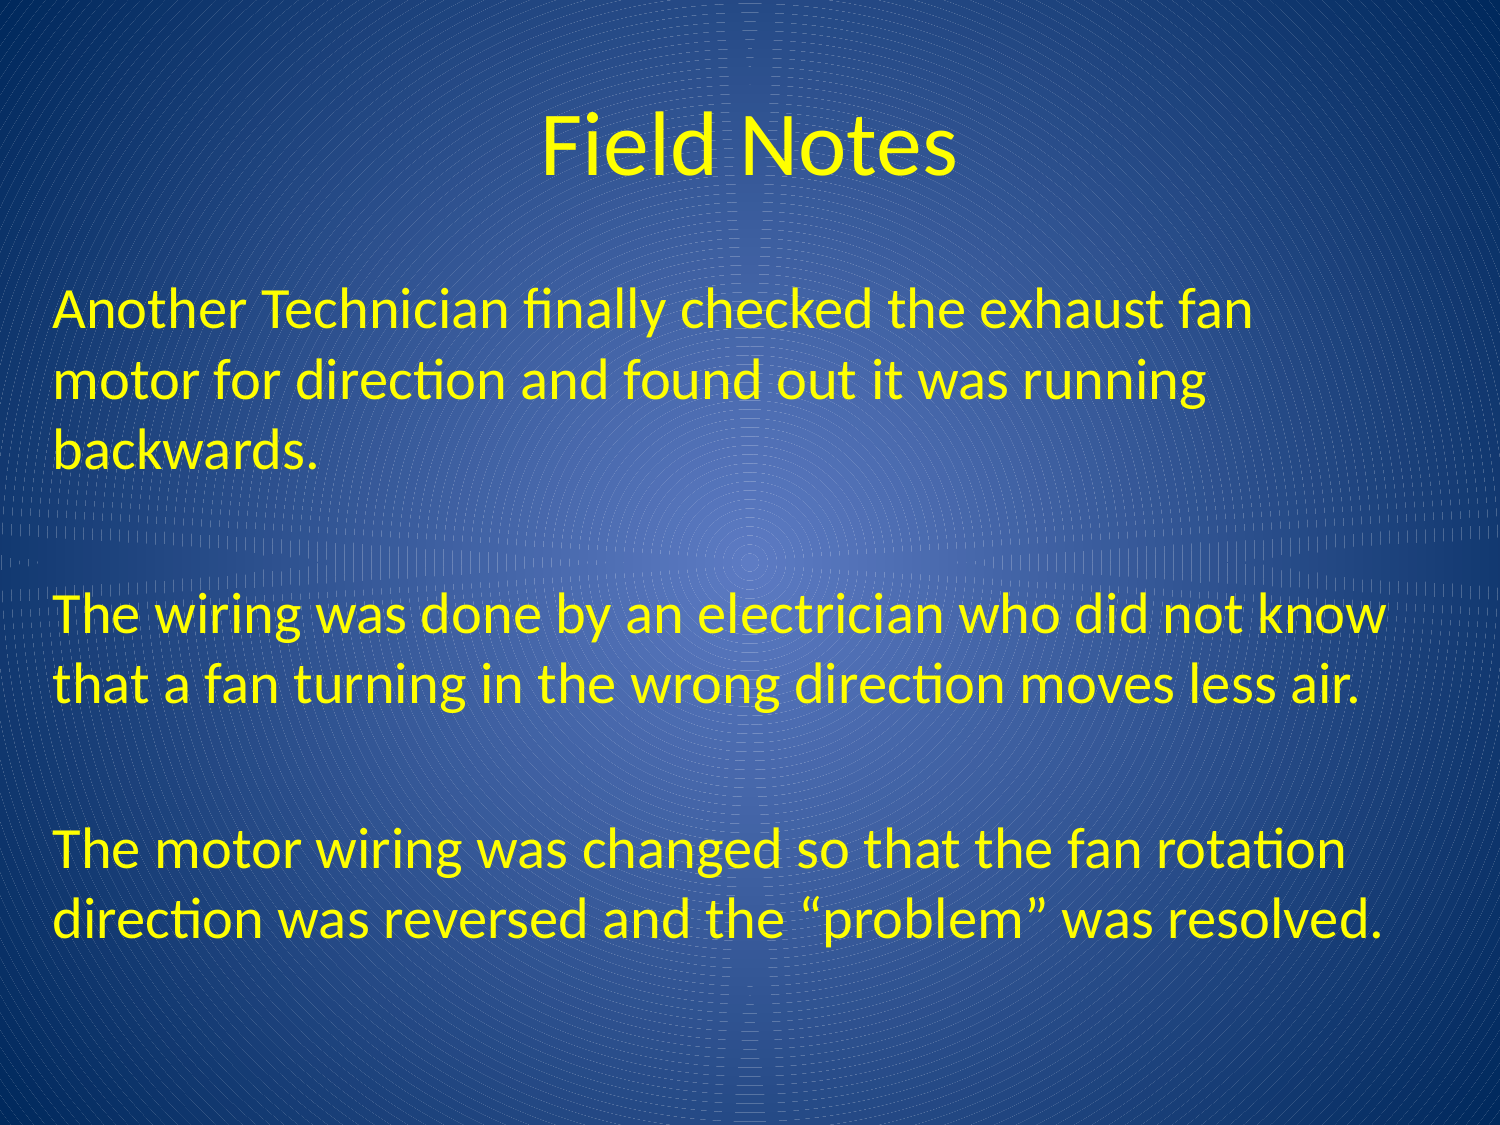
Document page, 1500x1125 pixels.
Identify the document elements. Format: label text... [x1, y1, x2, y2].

list Another Technician finally checked the exhaust fan motor for direction and found out it was running backwards. The wiring was done by an electrician who did not know that a fan turning in the wrong direction moves less air. The motor wiring was changed so that the fan rotation direction was reversed and the “problem” was resolved. [37, 262, 1425, 1005]
title Field Notes [75, 45, 1425, 233]
